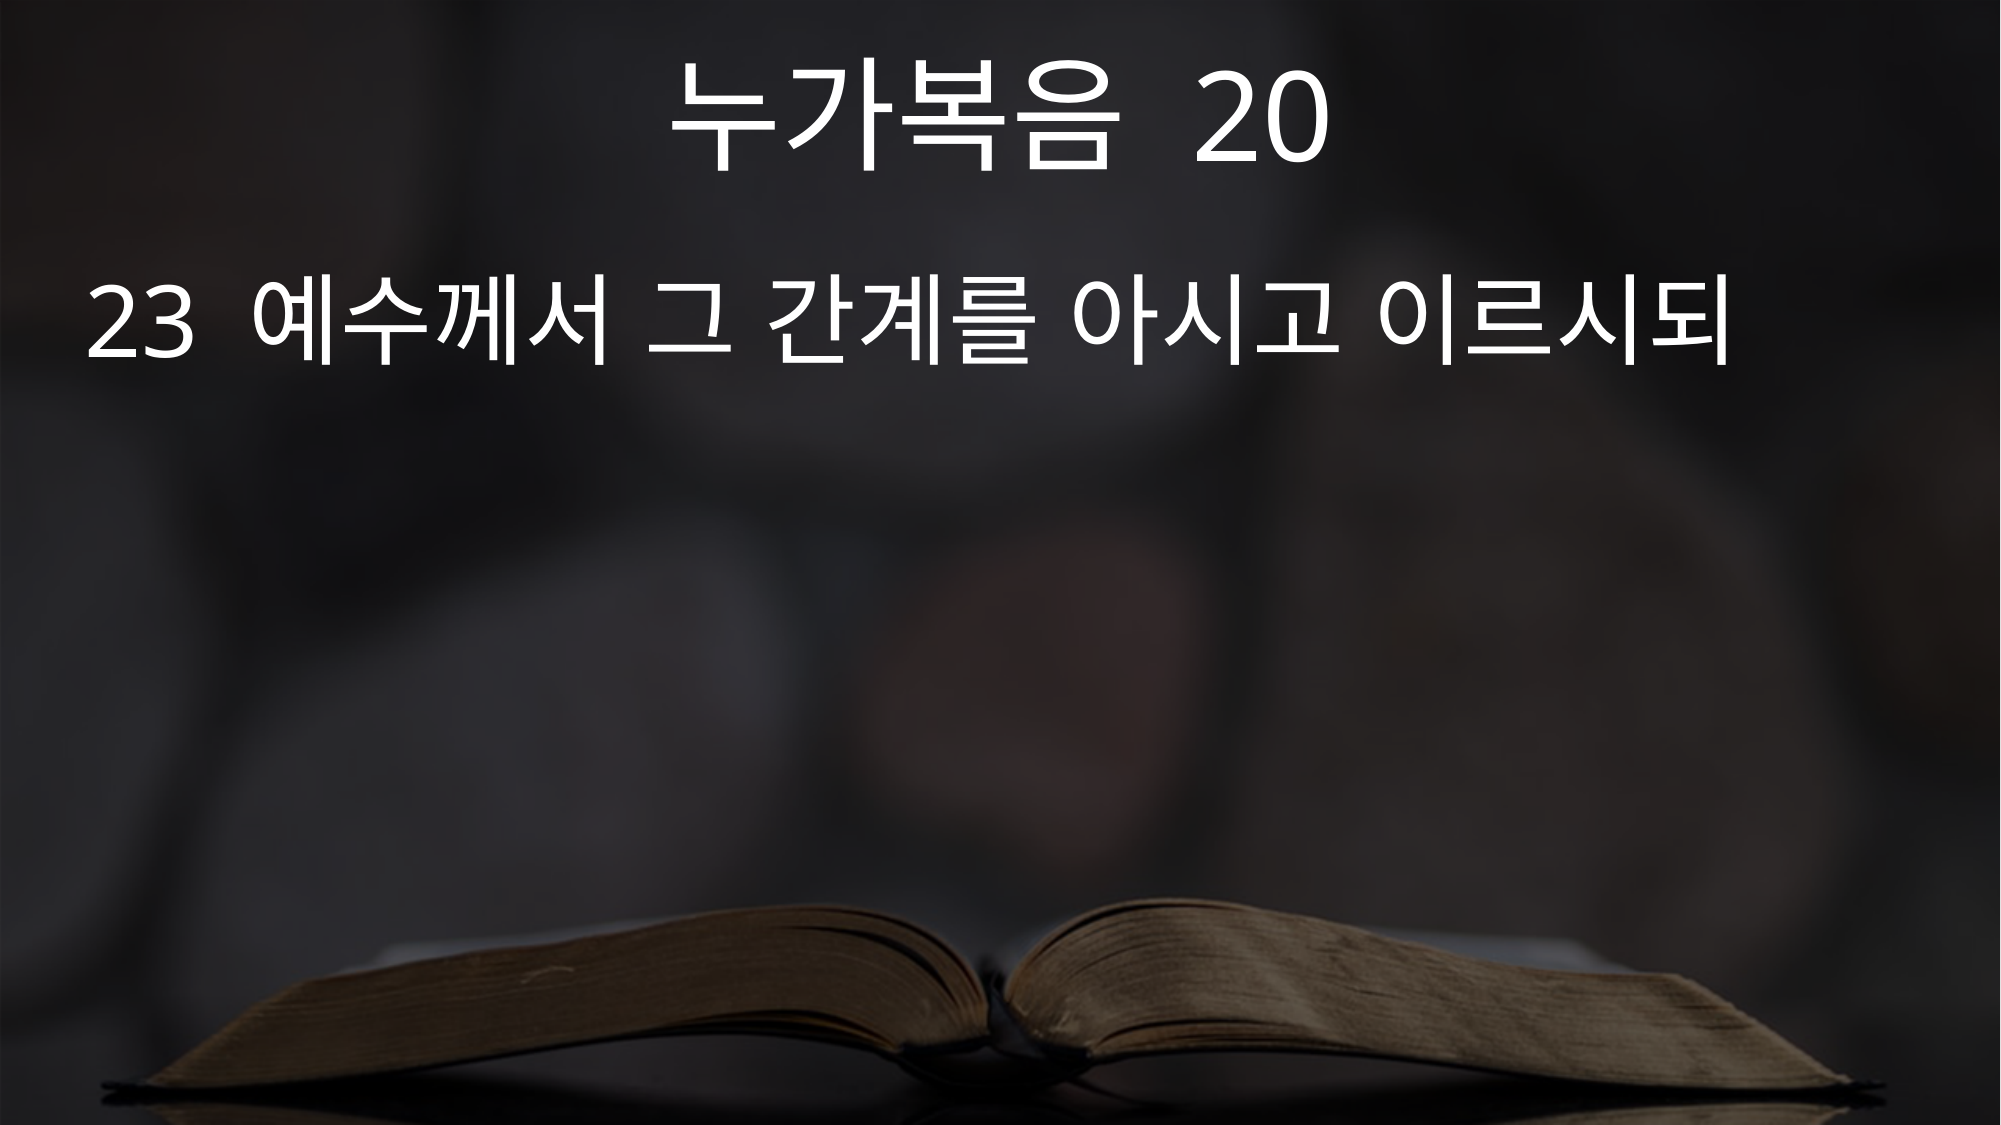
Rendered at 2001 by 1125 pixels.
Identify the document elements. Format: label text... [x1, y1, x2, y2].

picture [0, 0, 2001, 1125]
footer 누가복음 20 [0, 32, 2000, 192]
list 23 예수께서 그 간계를 아시고 이르시되 [69, 263, 1953, 423]
